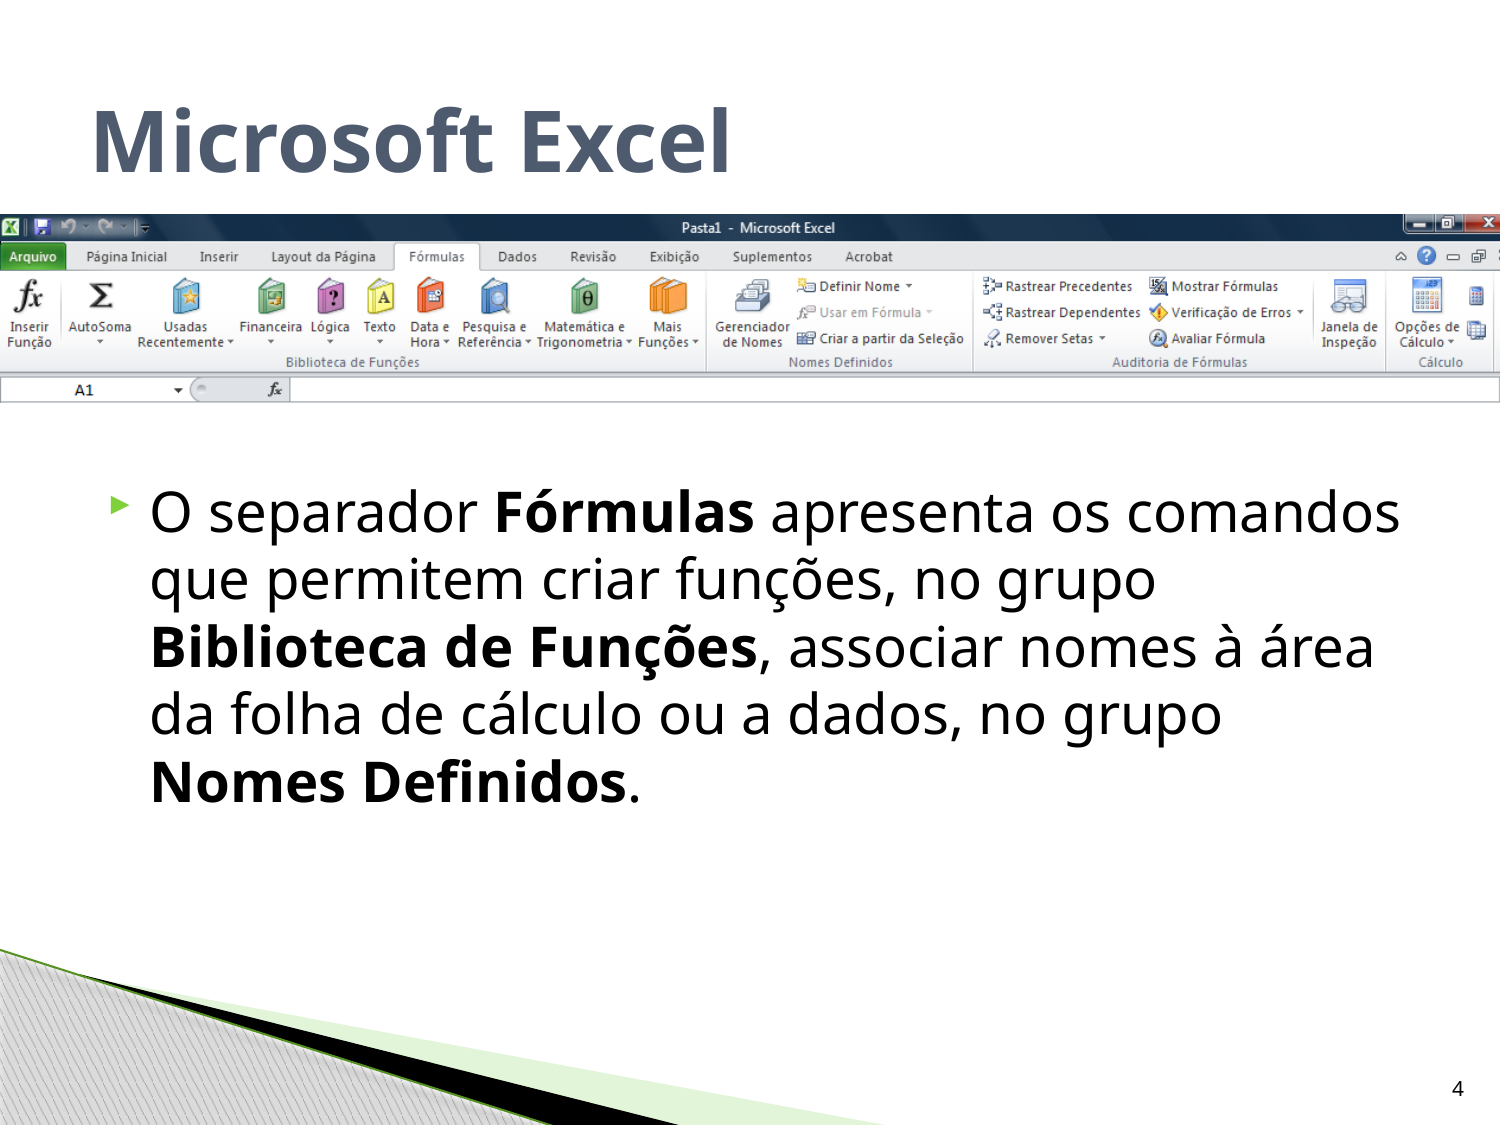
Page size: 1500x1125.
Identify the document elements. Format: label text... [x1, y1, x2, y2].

picture [0, 214, 1500, 403]
list O separador Fórmulas apresenta os comandos que permitem criar funções, no grupo Biblioteca de Funções, associar nomes à área da folha de cálculo ou a dados, no grupo Nomes Definidos. [75, 468, 1425, 986]
title Microsoft Excel [75, 45, 1425, 214]
slide_number 4 [1418, 1051, 1479, 1112]
